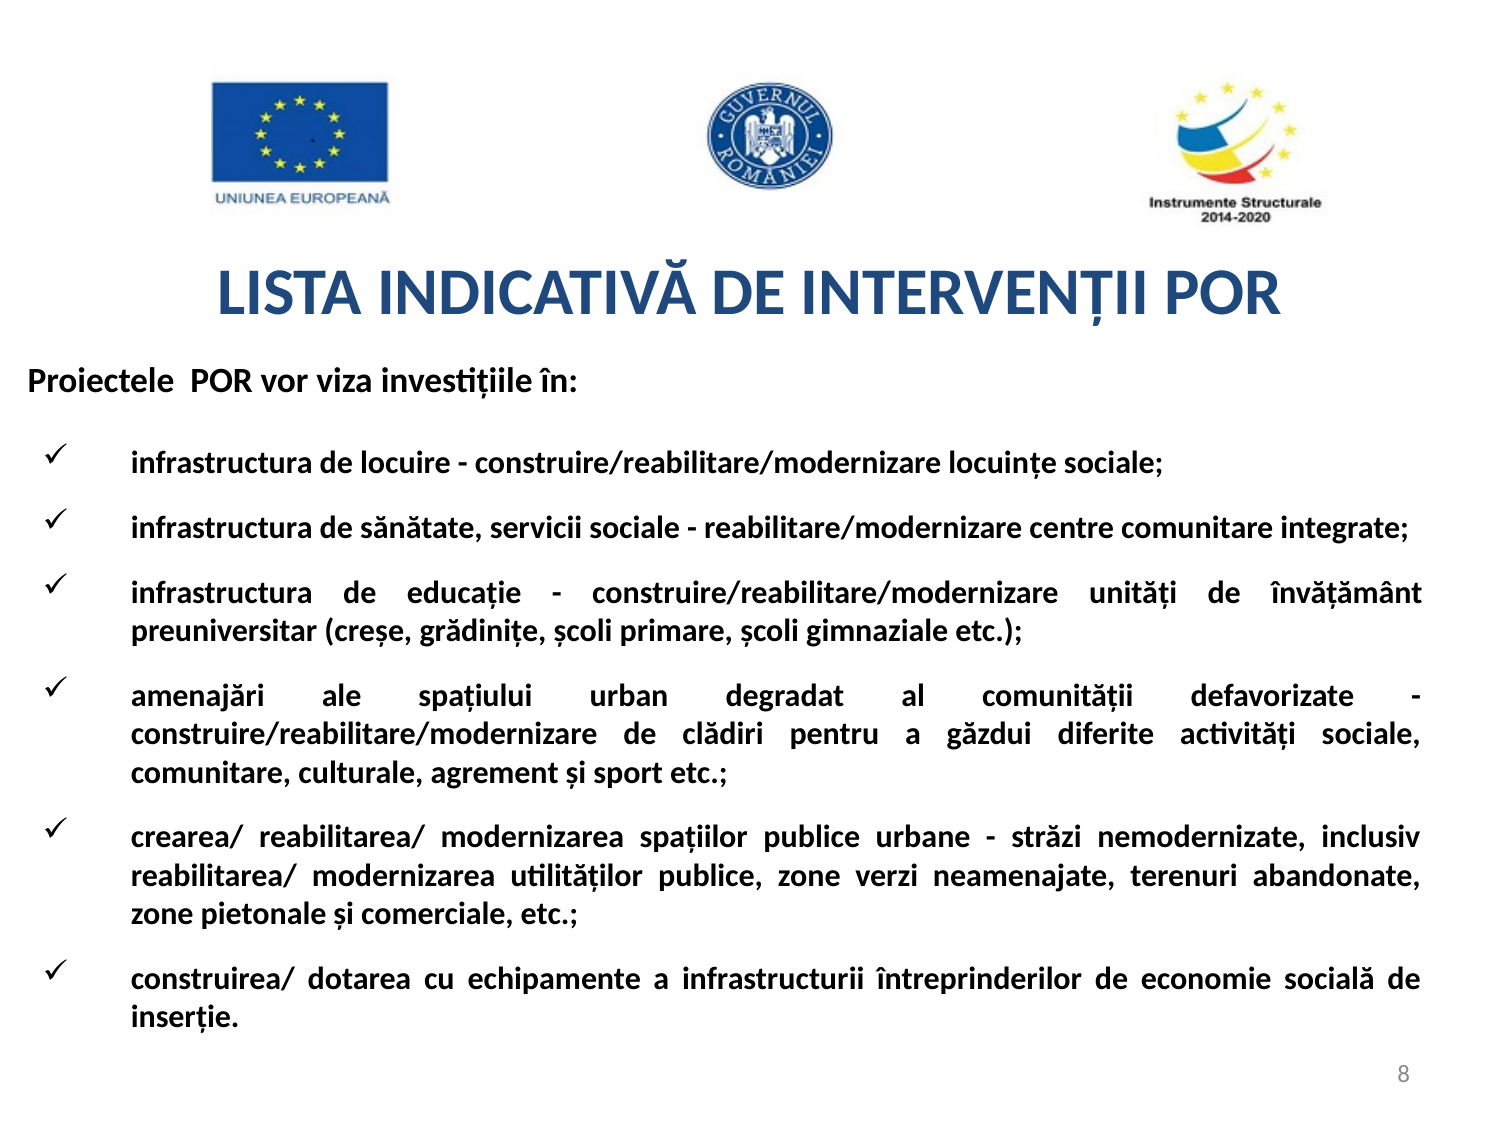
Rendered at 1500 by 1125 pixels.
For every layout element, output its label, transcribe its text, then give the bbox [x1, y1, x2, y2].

picture [75, 37, 1425, 224]
list Proiectele POR vor viza investiţiile în: infrastructura de locuire - construire/reabilitare/modernizare locuinţe sociale; infrastructura de sănătate, servicii sociale - reabilitare/modernizare centre comunitare integrate; infrastructura de educaţie - construire/reabilitare/modernizare unităţi de învăţământ preuniversitar (creşe, grădiniţe, şcoli primare, şcoli gimnaziale etc.); amenajări ale spațiului urban degradat al comunității defavorizate - construire/reabilitare/modernizare de clădiri pentru a găzdui diferite activități sociale, comunitare, culturale, agrement și sport etc.; crearea/ reabilitarea/ modernizarea spațiilor publice urbane - străzi nemodernizate, inclusiv reabilitarea/ modernizarea utilităților publice, zone verzi neamenajate, terenuri abandonate, zone pietonale și comerciale, etc.; construirea/ dotarea cu echipamente a infrastructurii întreprinderilor de economie socială de inserţie. [12, 350, 1438, 1088]
title LISTA INDICATIVĂ DE INTERVENȚII POR [75, 224, 1425, 350]
slide_number 8 [1074, 1042, 1425, 1103]
